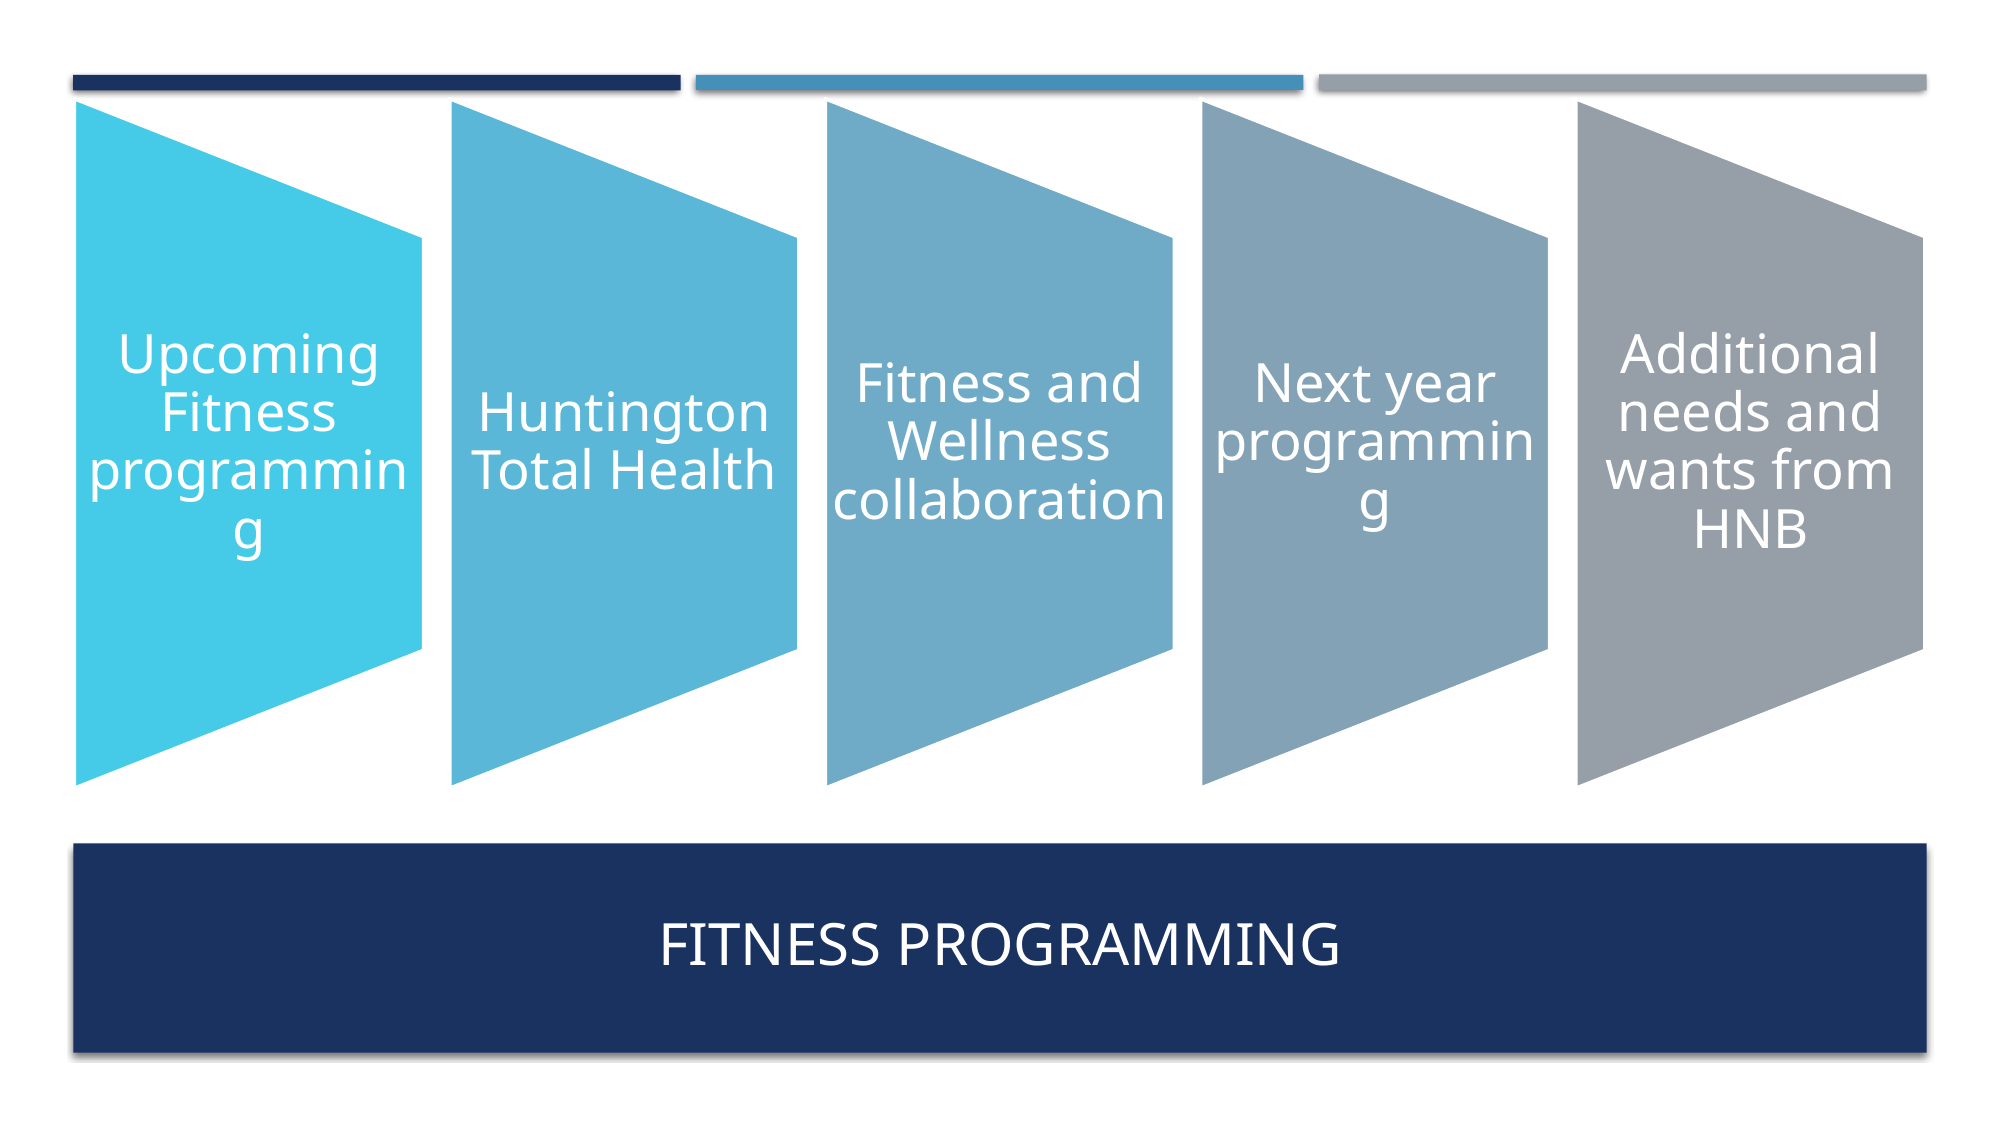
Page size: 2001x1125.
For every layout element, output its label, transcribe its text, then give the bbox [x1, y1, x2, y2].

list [72, 98, 1927, 789]
title Fitness Programming [95, 863, 1906, 1022]
